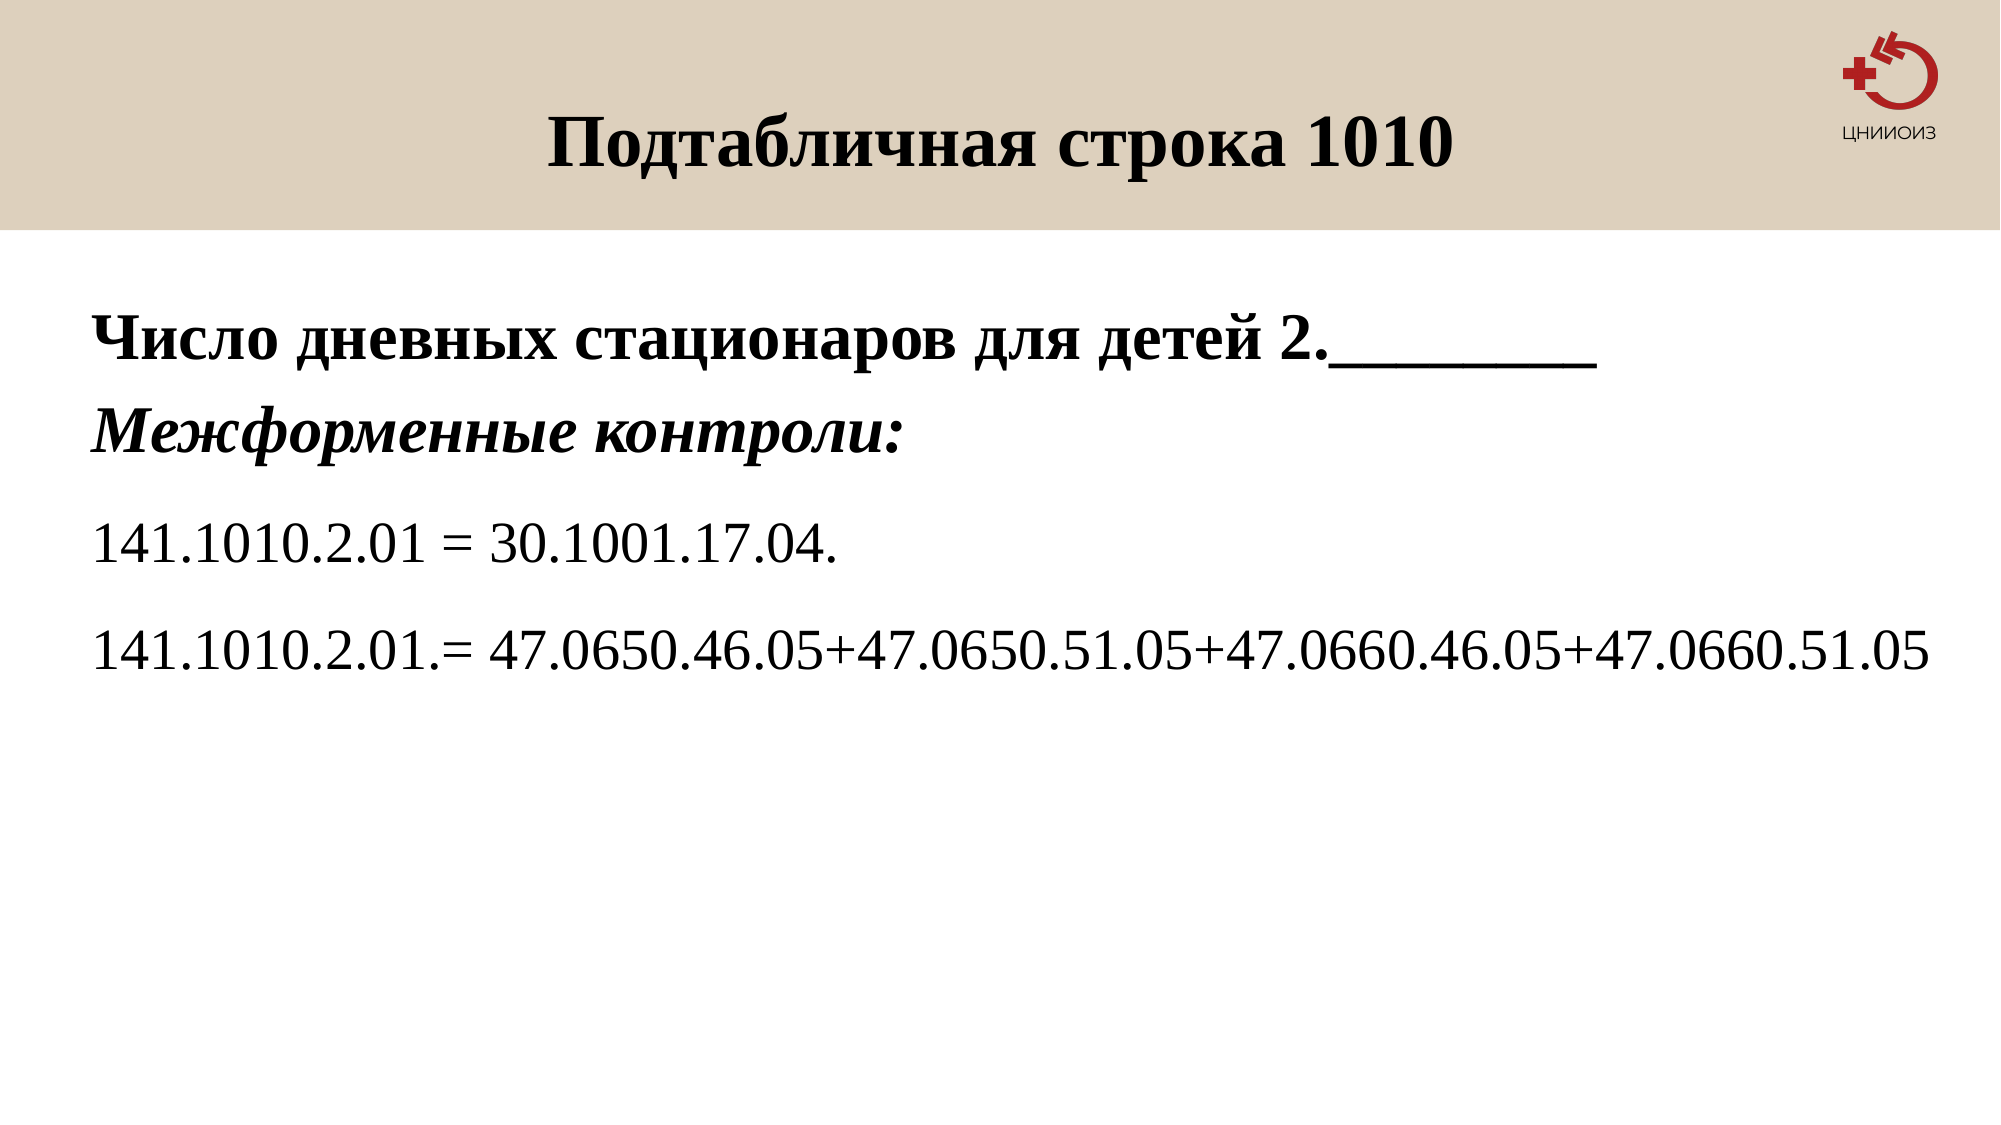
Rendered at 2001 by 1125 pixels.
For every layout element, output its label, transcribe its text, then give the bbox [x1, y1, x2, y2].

text_box Число дневных стационаров для детей 2.________ Межформенные контроли: 141.1010.2.01 = 30.1001.17.04. 141.1010.2.01.= 47.0650.46.05+47.0650.51.05+47.0660.46.05+47.0660.51.05 [76, 285, 1959, 1083]
text_box Подтабличная строка 1010 [326, 42, 1677, 231]
picture [1843, 31, 1938, 142]
text_box [0, 0, 2000, 231]
